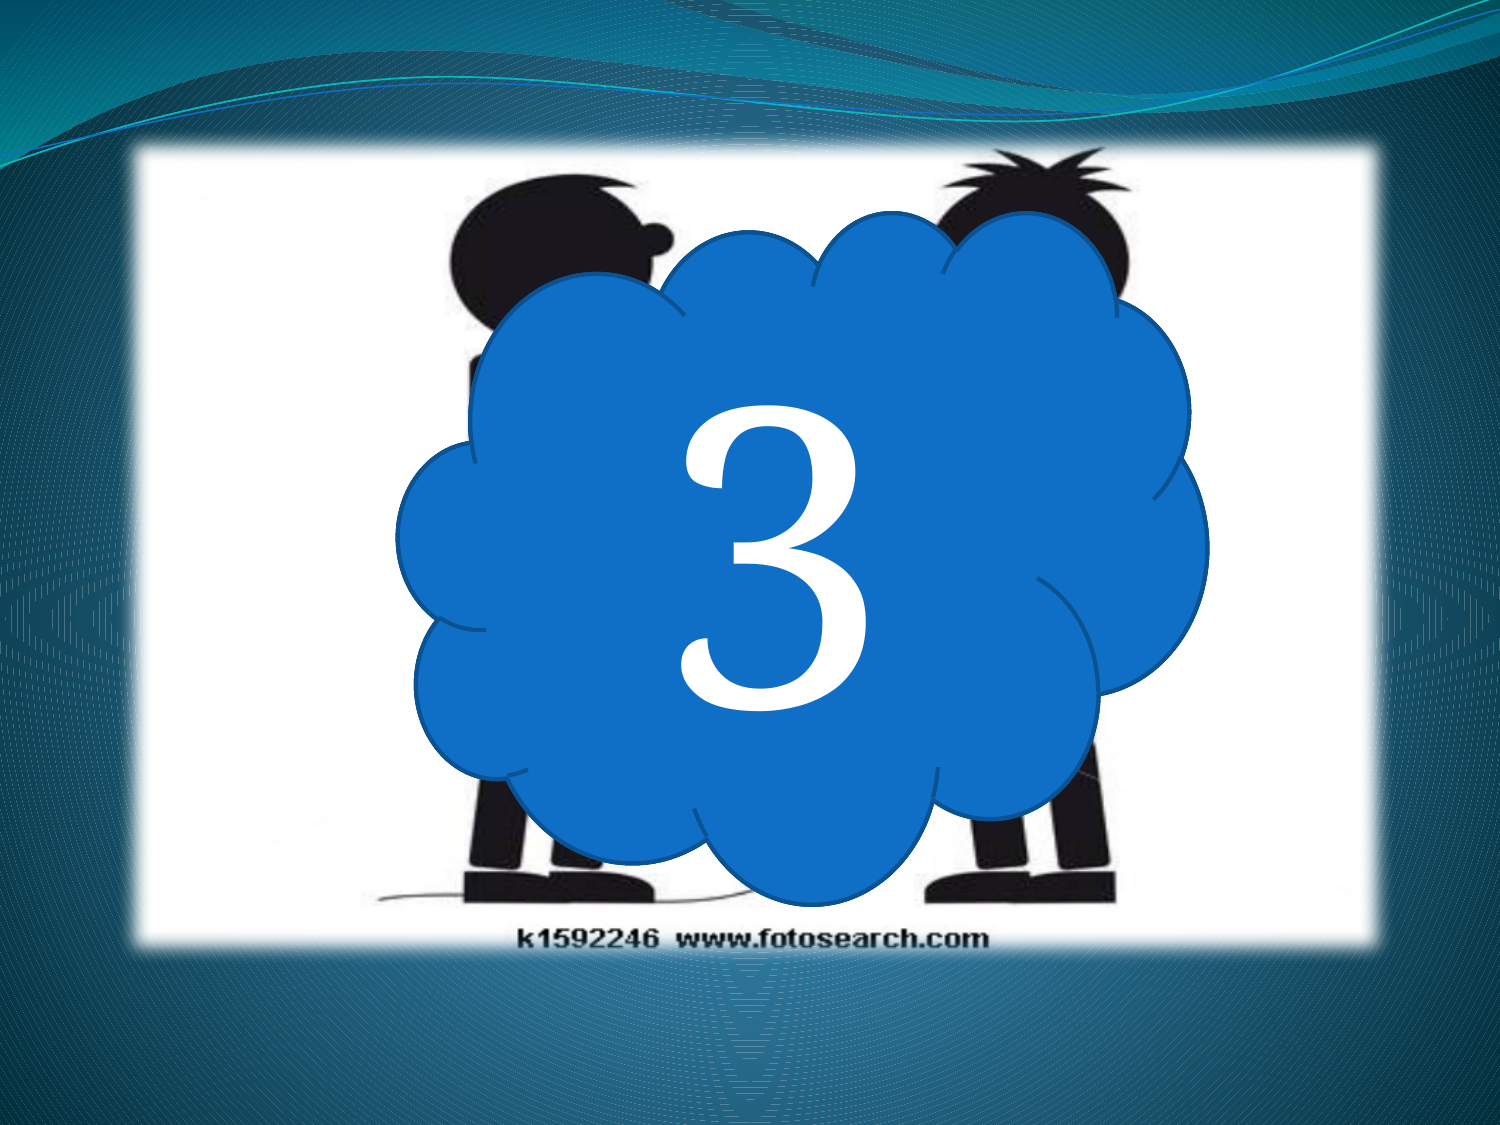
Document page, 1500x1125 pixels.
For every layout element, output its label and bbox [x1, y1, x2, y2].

picture [116, 128, 1395, 966]
